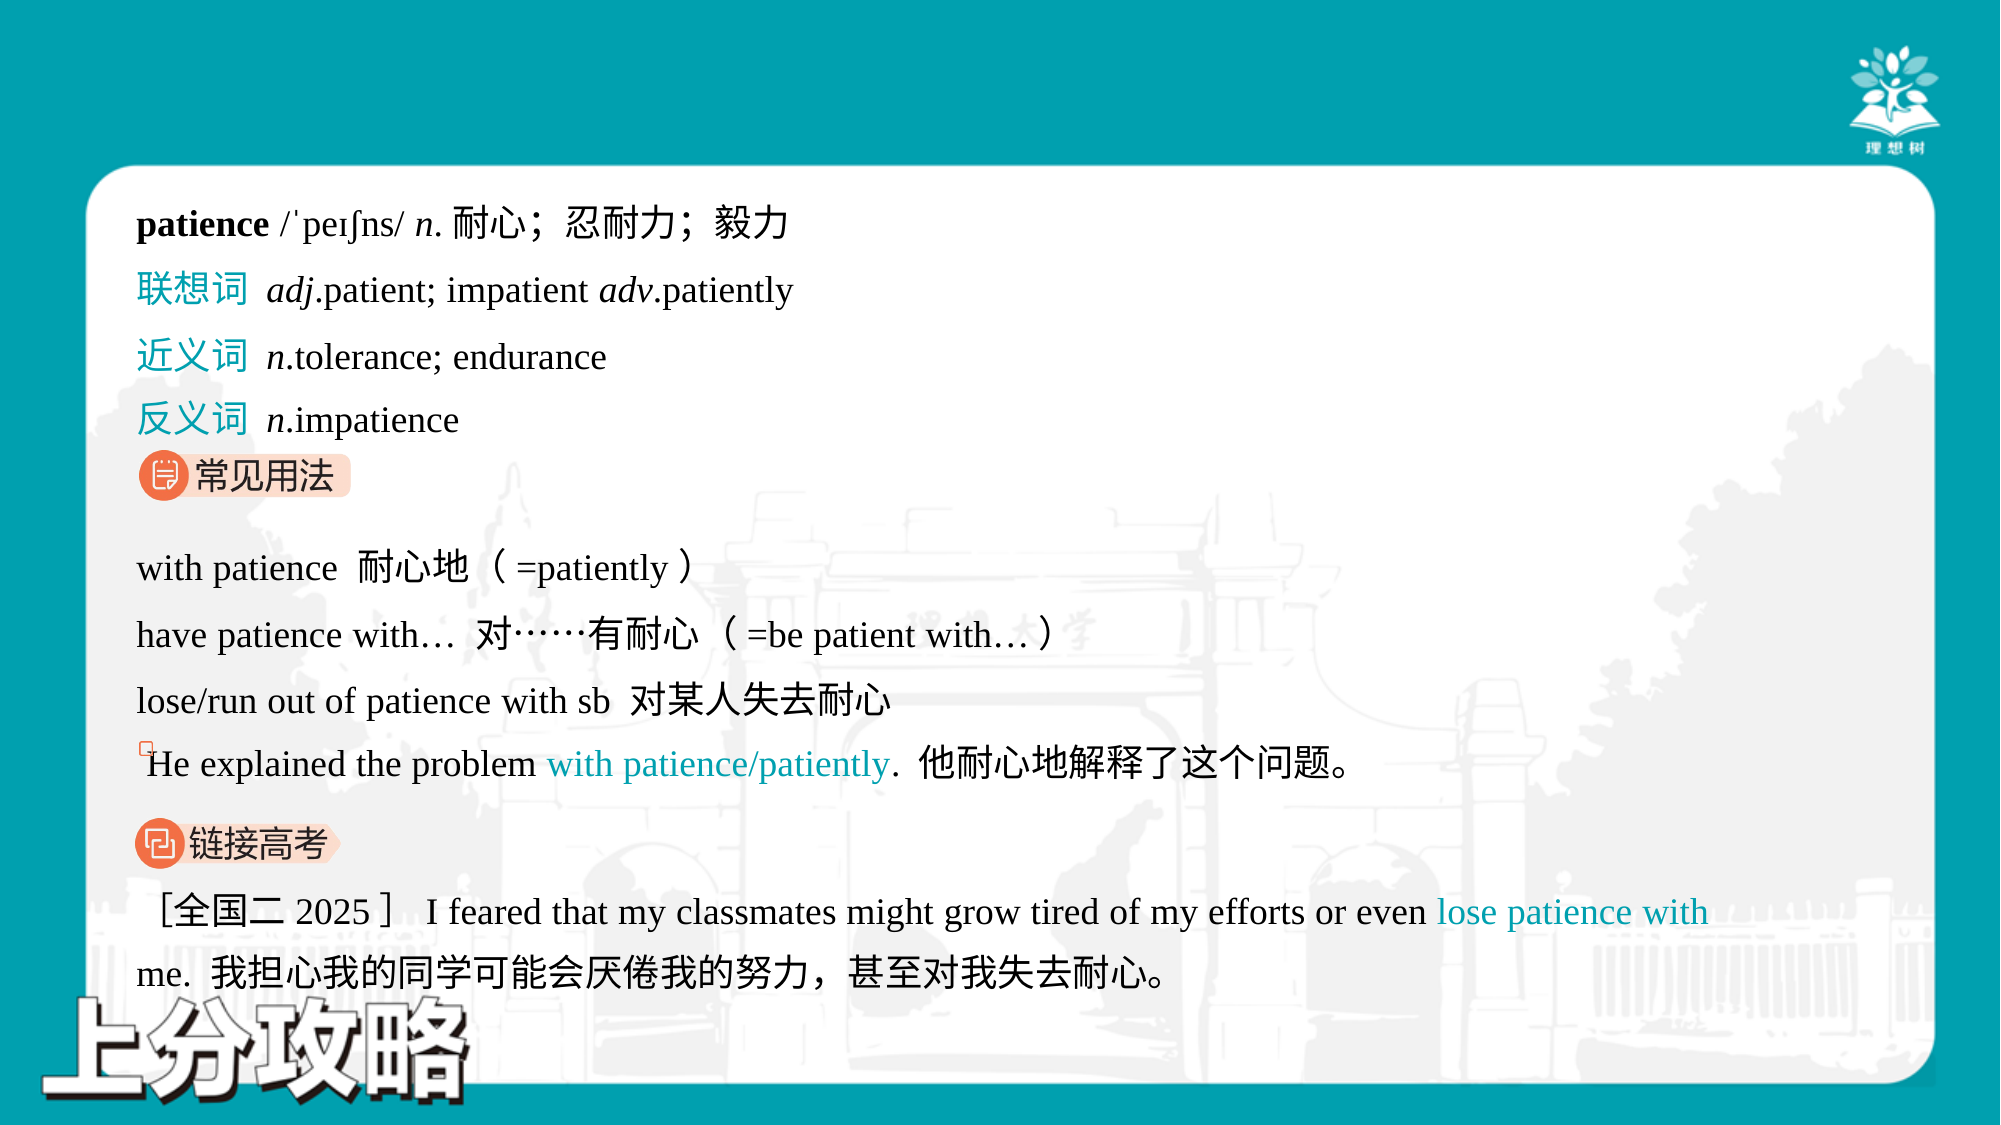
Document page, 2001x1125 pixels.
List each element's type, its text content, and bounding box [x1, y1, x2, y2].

text_box patience /ˈpeɪʃns/ n.耐心；忍耐力；毅力 联想词 adj.patient; impatient adv.patiently 近义词 n.tolerance; endurance 反义词 n.impatience#68 [136, 177, 1865, 433]
text_box with patience 耐心地（=patiently） have patience with… 对……有耐心（=be patient with…） lose/run out of patience with sb 对某人失去耐心 He explained the problem with patience/patiently. 他耐心地解释了这个问题。#73 [136, 521, 1865, 777]
picture [0, 0, 2000, 1125]
text_box ［全国二2025］I feared that my classmates might grow tired of my efforts or even lose patience with me. 我担心我的同学可能会厌倦我的努力，甚至对我失去耐心。#75 [136, 865, 1865, 988]
